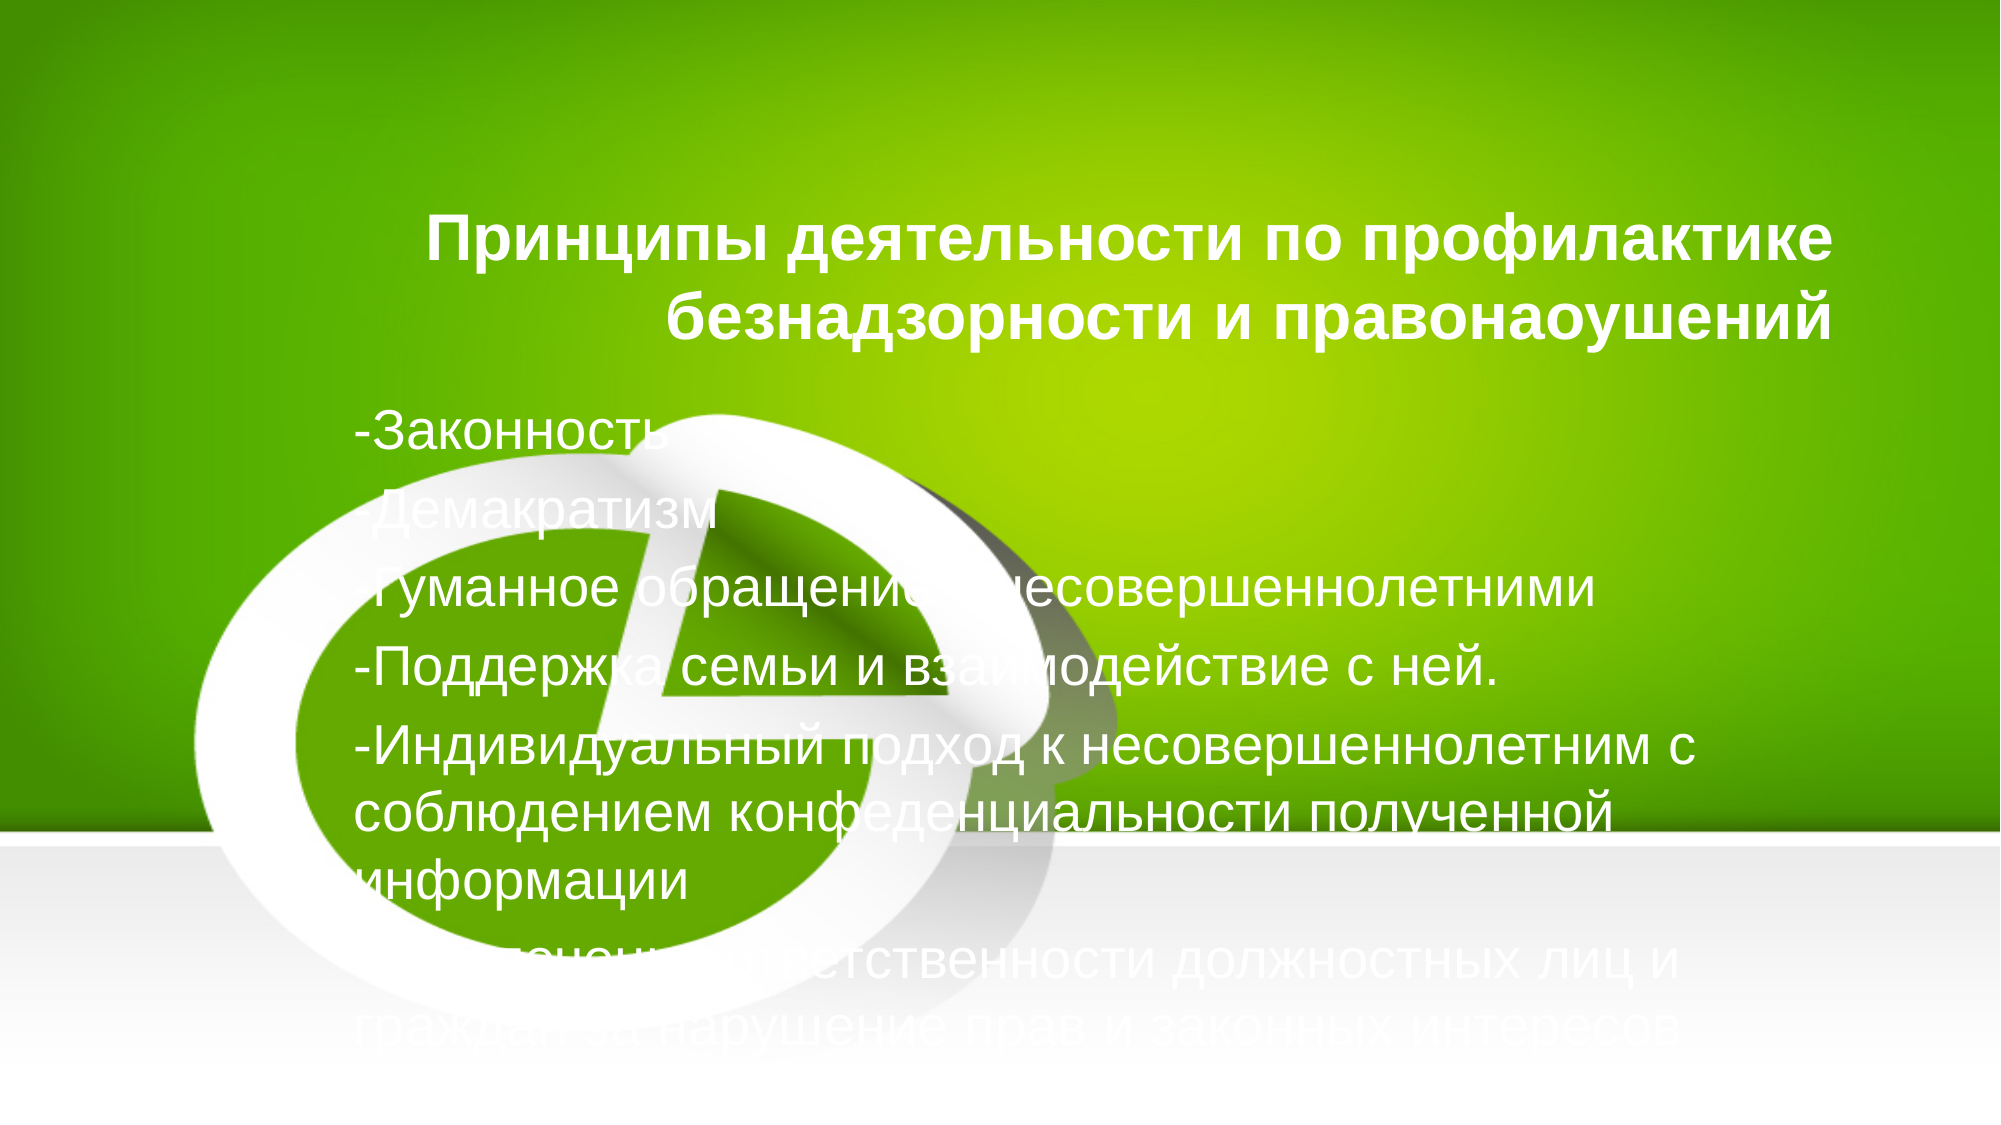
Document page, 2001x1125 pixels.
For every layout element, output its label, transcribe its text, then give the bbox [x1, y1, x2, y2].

picture [0, 0, 2000, 1125]
title Принципы деятельности по профилактике безнадзорности и правонаоушений [338, 184, 1850, 363]
subtitle -Законность -Демакратизм -Гуманное обращение с несовершеннолетними -Поддержка семьи и взаимодействие с ней. -Индивидуальный подход к несовершеннолетним с соблюдением конфеденциальности полученной информации -обеспечение ответственности должностных лиц и граждан за нарушение прав и законных интересов несовершеннолетних. [338, 385, 1851, 674]
